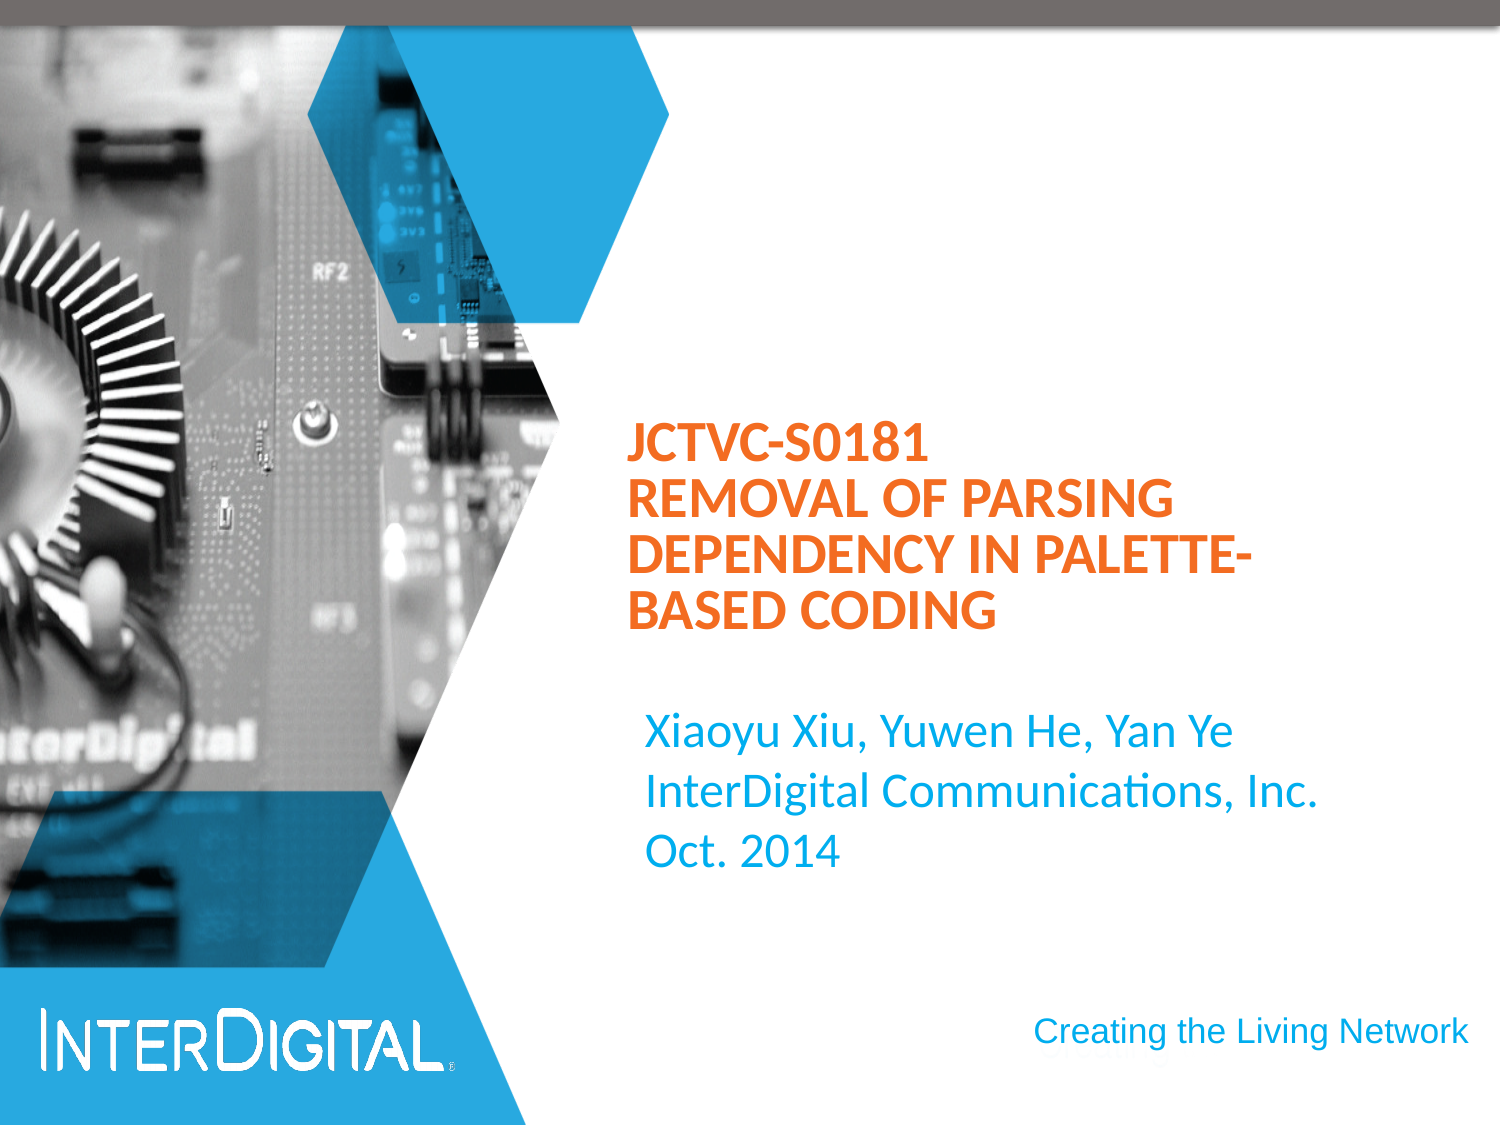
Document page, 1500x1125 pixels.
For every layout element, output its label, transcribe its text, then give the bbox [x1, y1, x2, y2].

title JCTVC-S0181 Removal of parsing dependency in palette-based coding [612, 387, 1373, 648]
picture [0, 26, 1500, 1125]
list Xiaoyu Xiu, Yuwen He, Yan Ye InterDigital Communications, Inc. Oct. 2014 [630, 697, 1373, 879]
